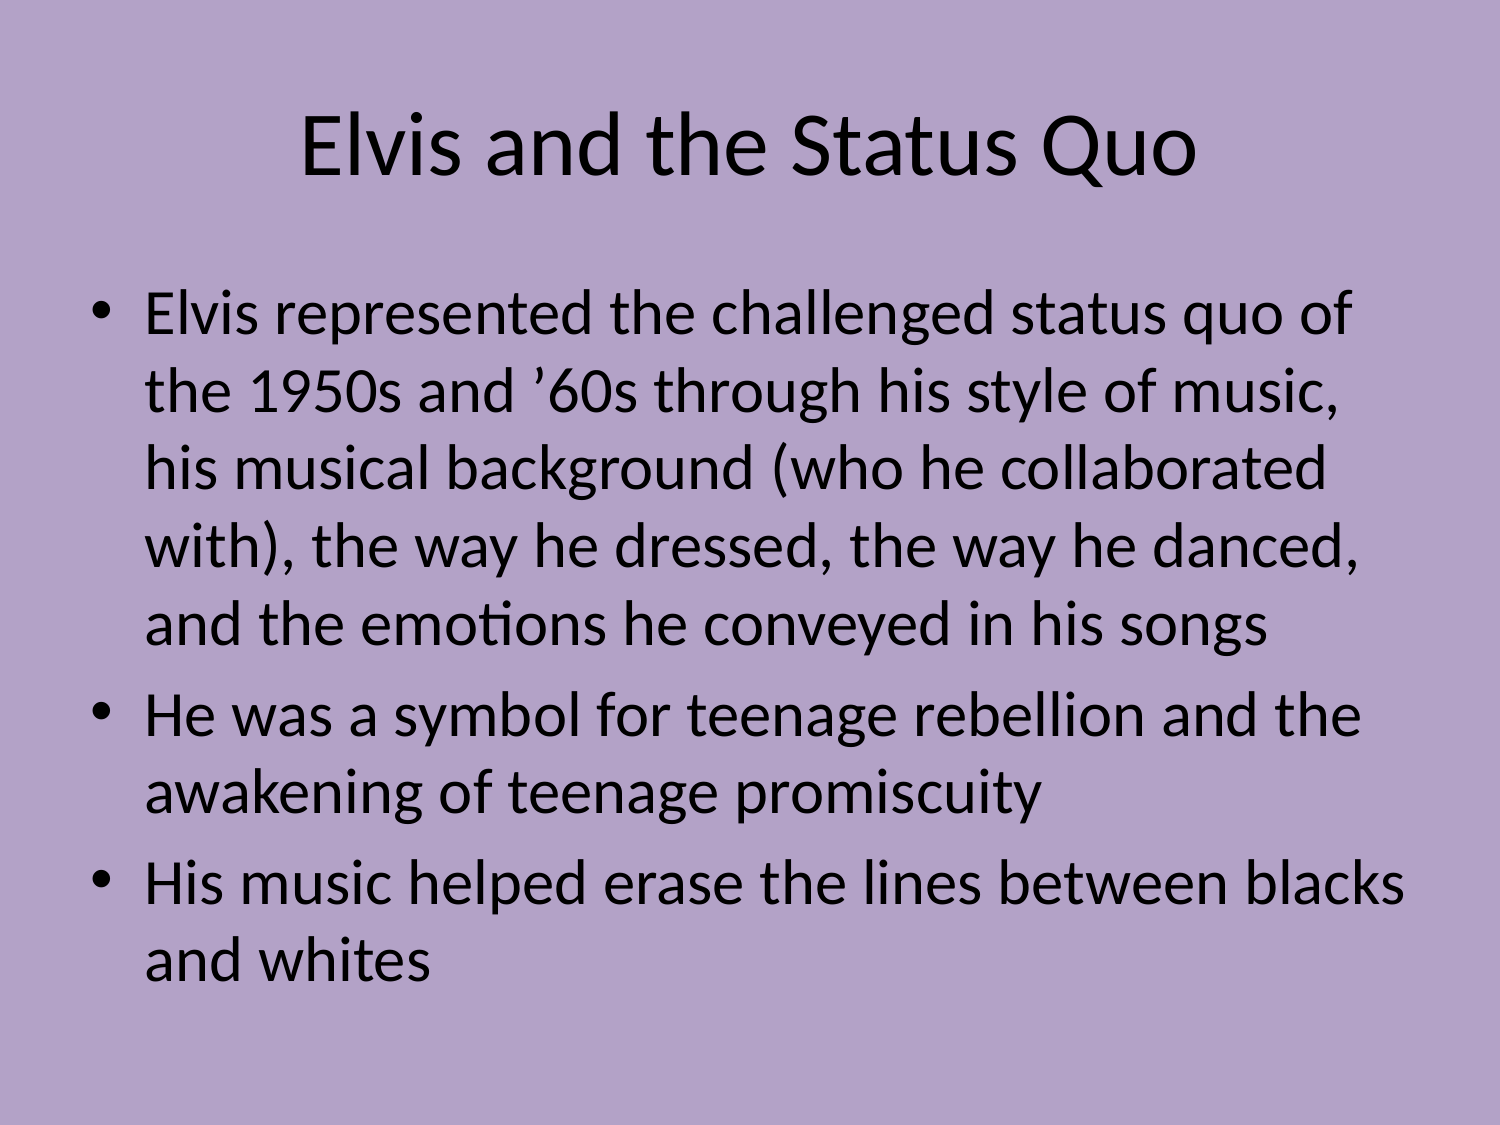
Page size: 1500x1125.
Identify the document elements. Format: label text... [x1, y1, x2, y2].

title Elvis and the Status Quo [75, 45, 1425, 233]
list Elvis represented the challenged status quo of the 1950s and ’60s through his style of music, his musical background (who he collaborated with), the way he dressed, the way he danced, and the emotions he conveyed in his songs He was a symbol for teenage rebellion and the awakening of teenage promiscuity His music helped erase the lines between blacks and whites [75, 262, 1425, 1005]
